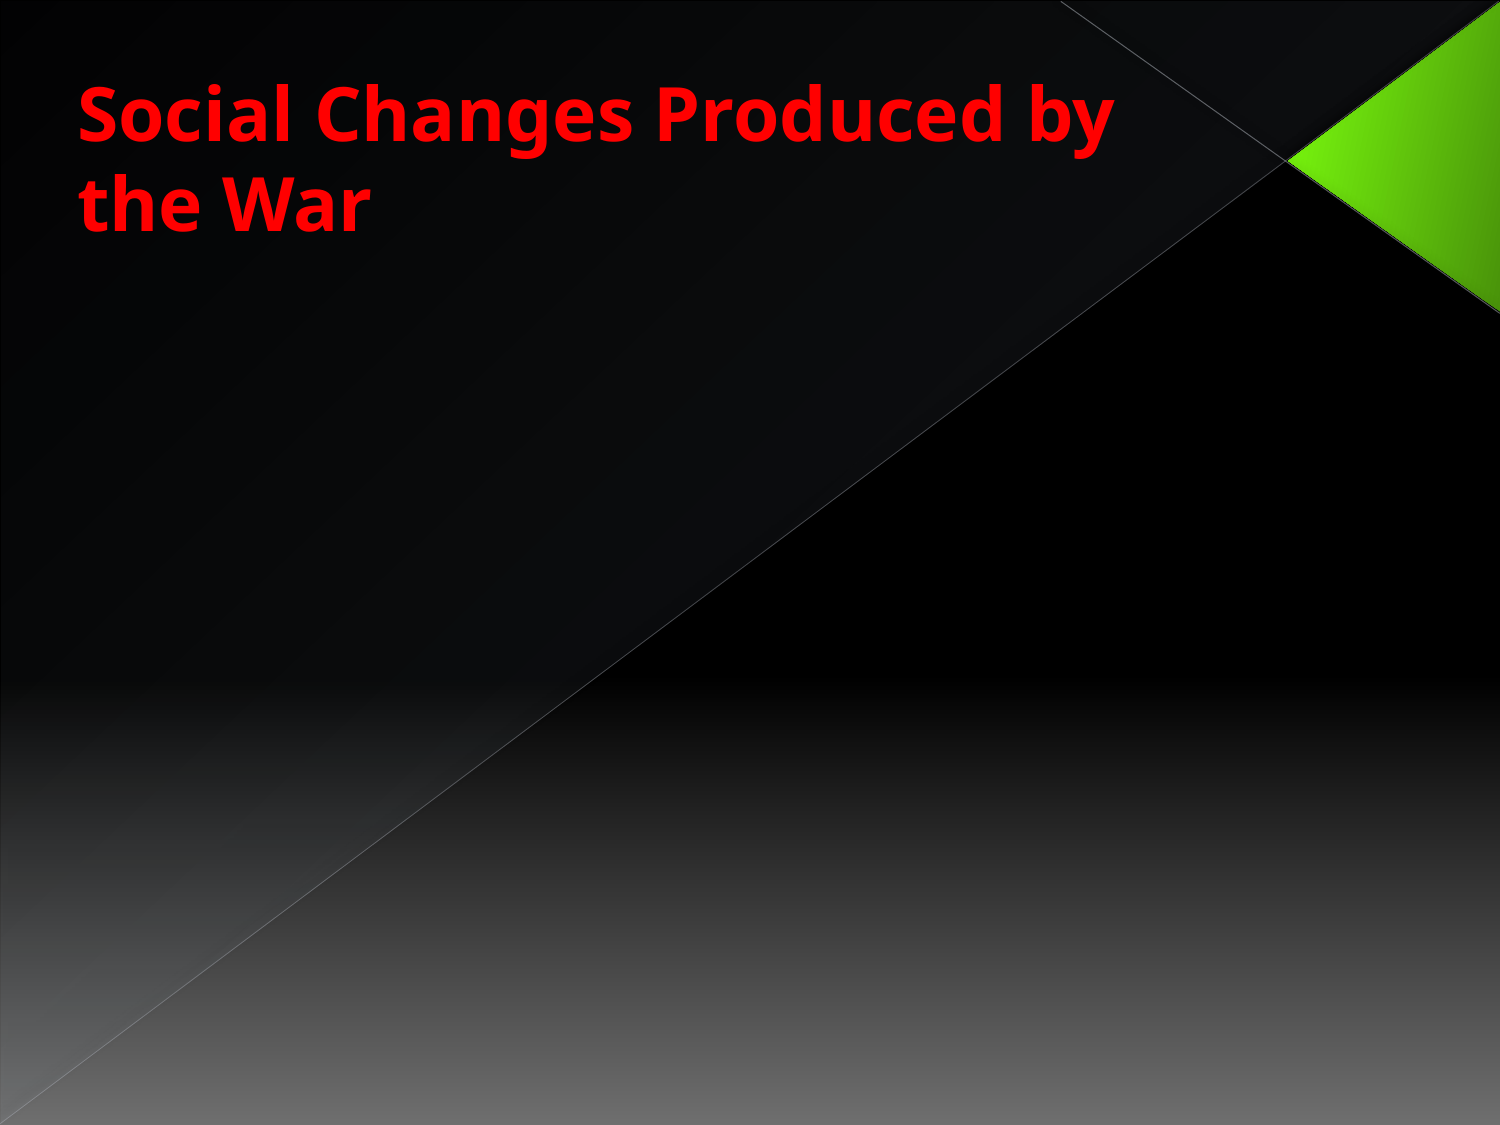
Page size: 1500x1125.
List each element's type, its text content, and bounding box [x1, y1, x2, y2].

title Social Changes Produced by the War [62, 44, 1250, 268]
